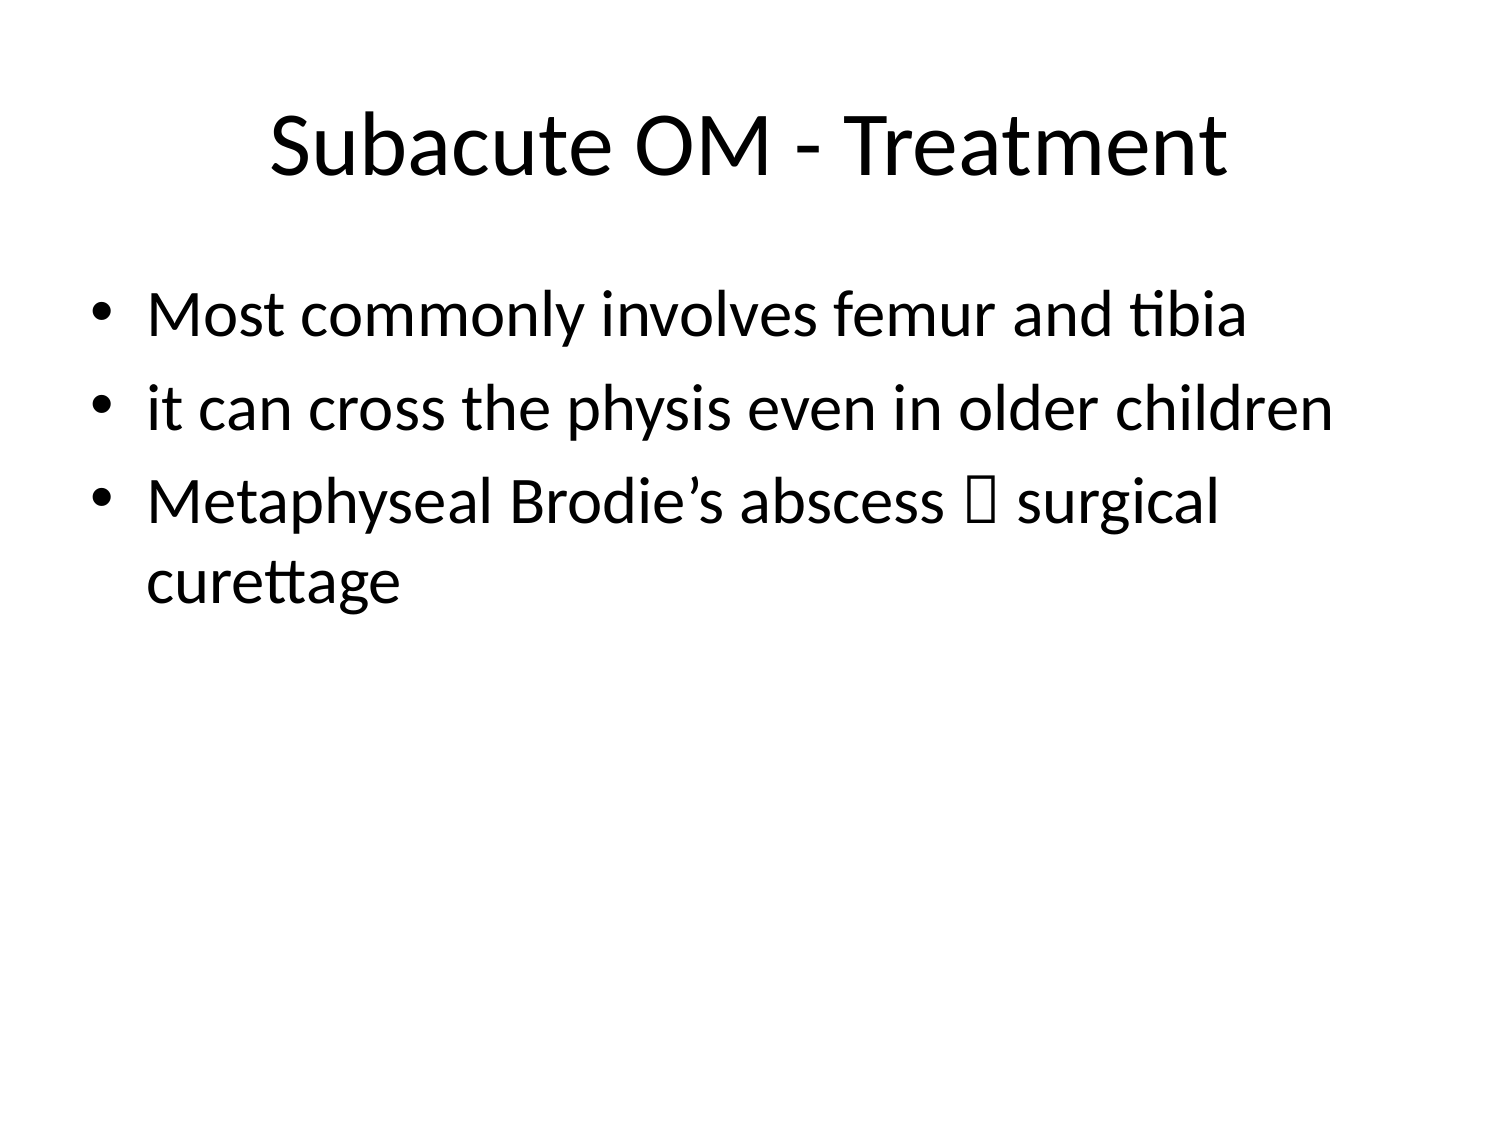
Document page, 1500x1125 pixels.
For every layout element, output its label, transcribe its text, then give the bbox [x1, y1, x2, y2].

list Most commonly involves femur and tibia it can cross the physis even in older children Metaphyseal Brodie’s abscess  surgical curettage [75, 262, 1425, 1005]
title Subacute OM - Treatment [75, 45, 1425, 233]
